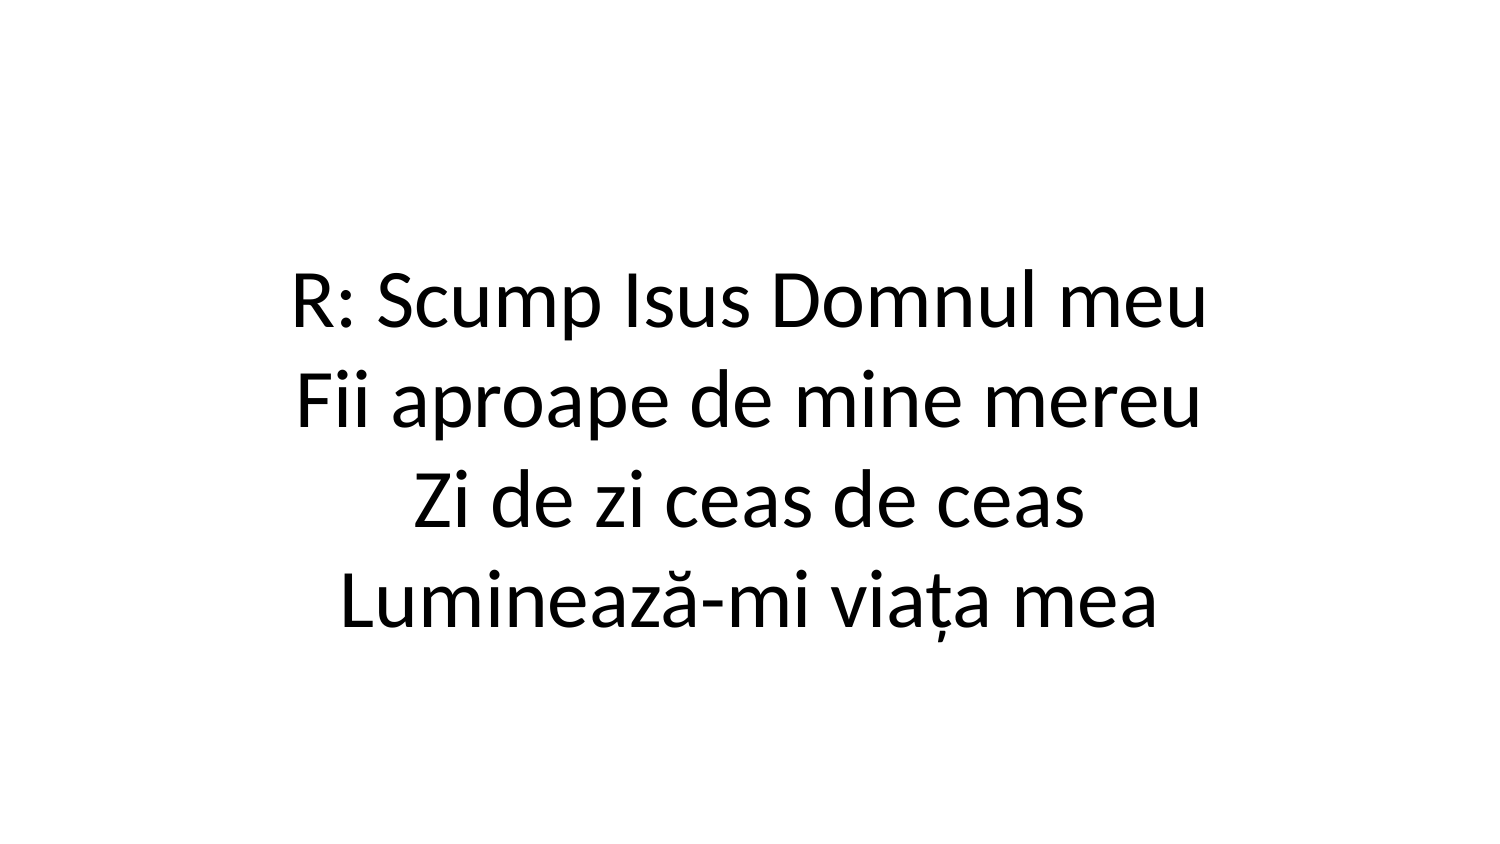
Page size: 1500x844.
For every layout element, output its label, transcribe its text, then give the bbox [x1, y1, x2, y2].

text_box R: Scump Isus Domnul meu Fii aproape de mine mereu Zi de zi ceas de ceas Luminează-mi viața mea [275, 192, 1225, 652]
